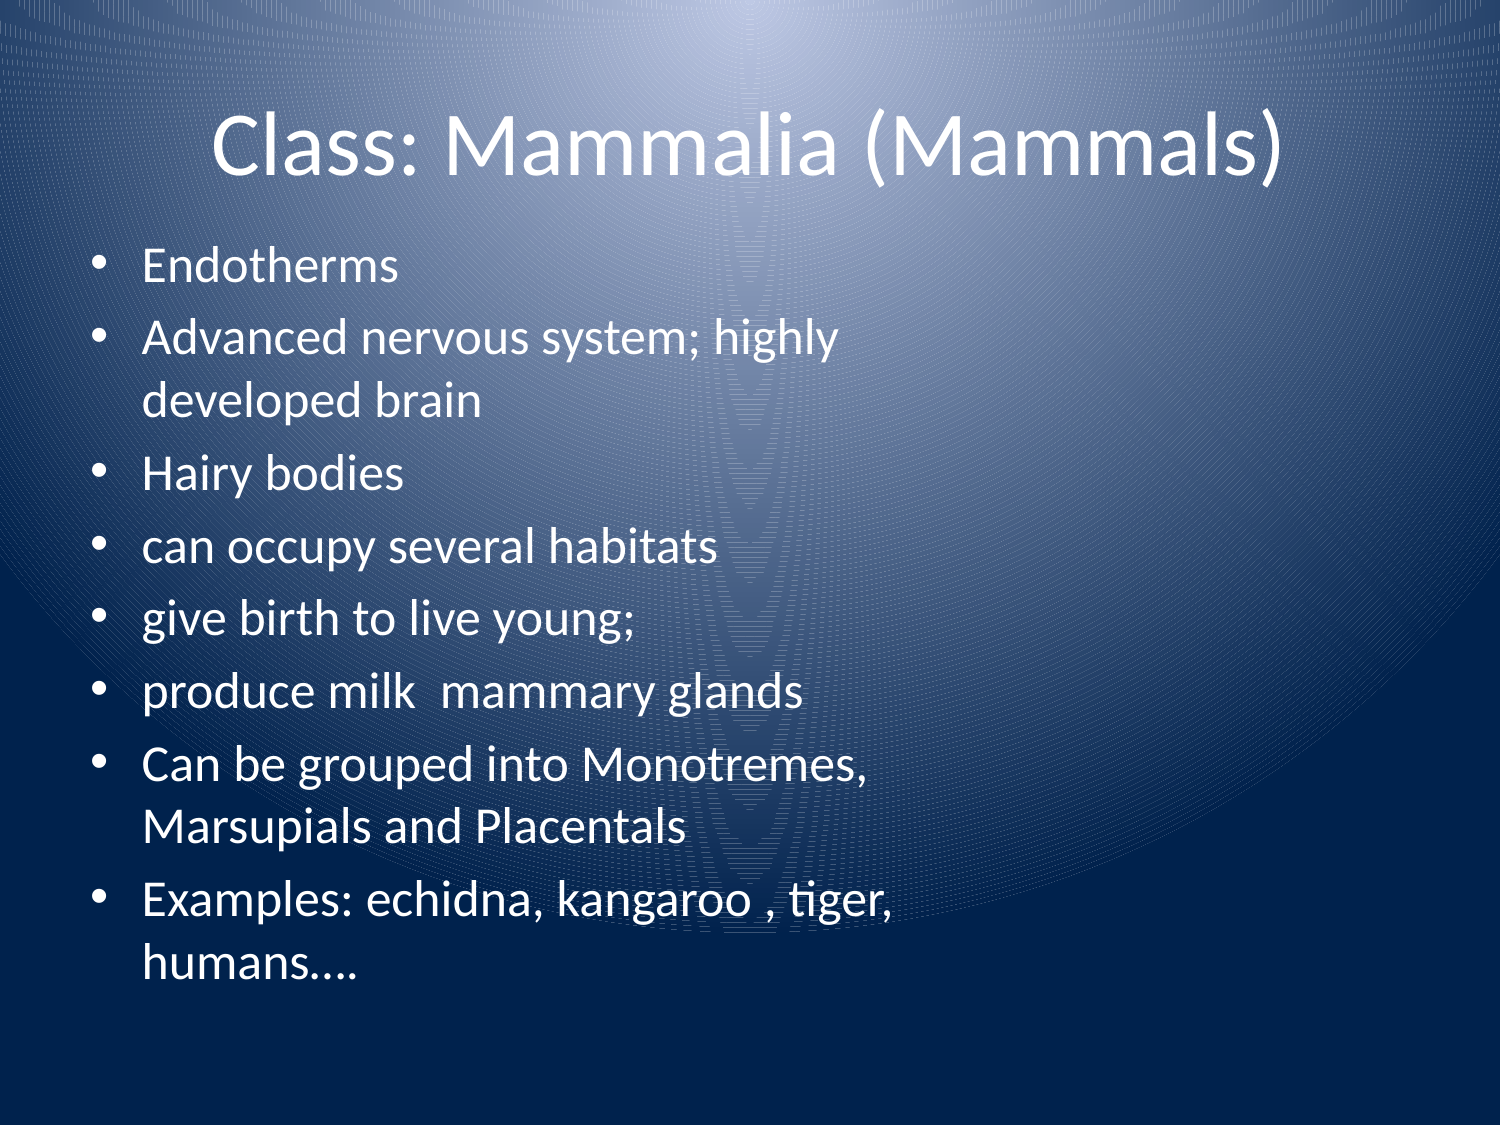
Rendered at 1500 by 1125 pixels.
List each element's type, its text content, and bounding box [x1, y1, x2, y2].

title Class: Mammalia (Mammals) [75, 45, 1425, 233]
list Endotherms Advanced nervous system; highly developed brain Hairy bodies can occupy several habitats give birth to live young; produce milk mammary glands Can be grouped into Monotremes, Marsupials and Placentals Examples: echidna, kangaroo , tiger, humans…. [75, 222, 1032, 1005]
